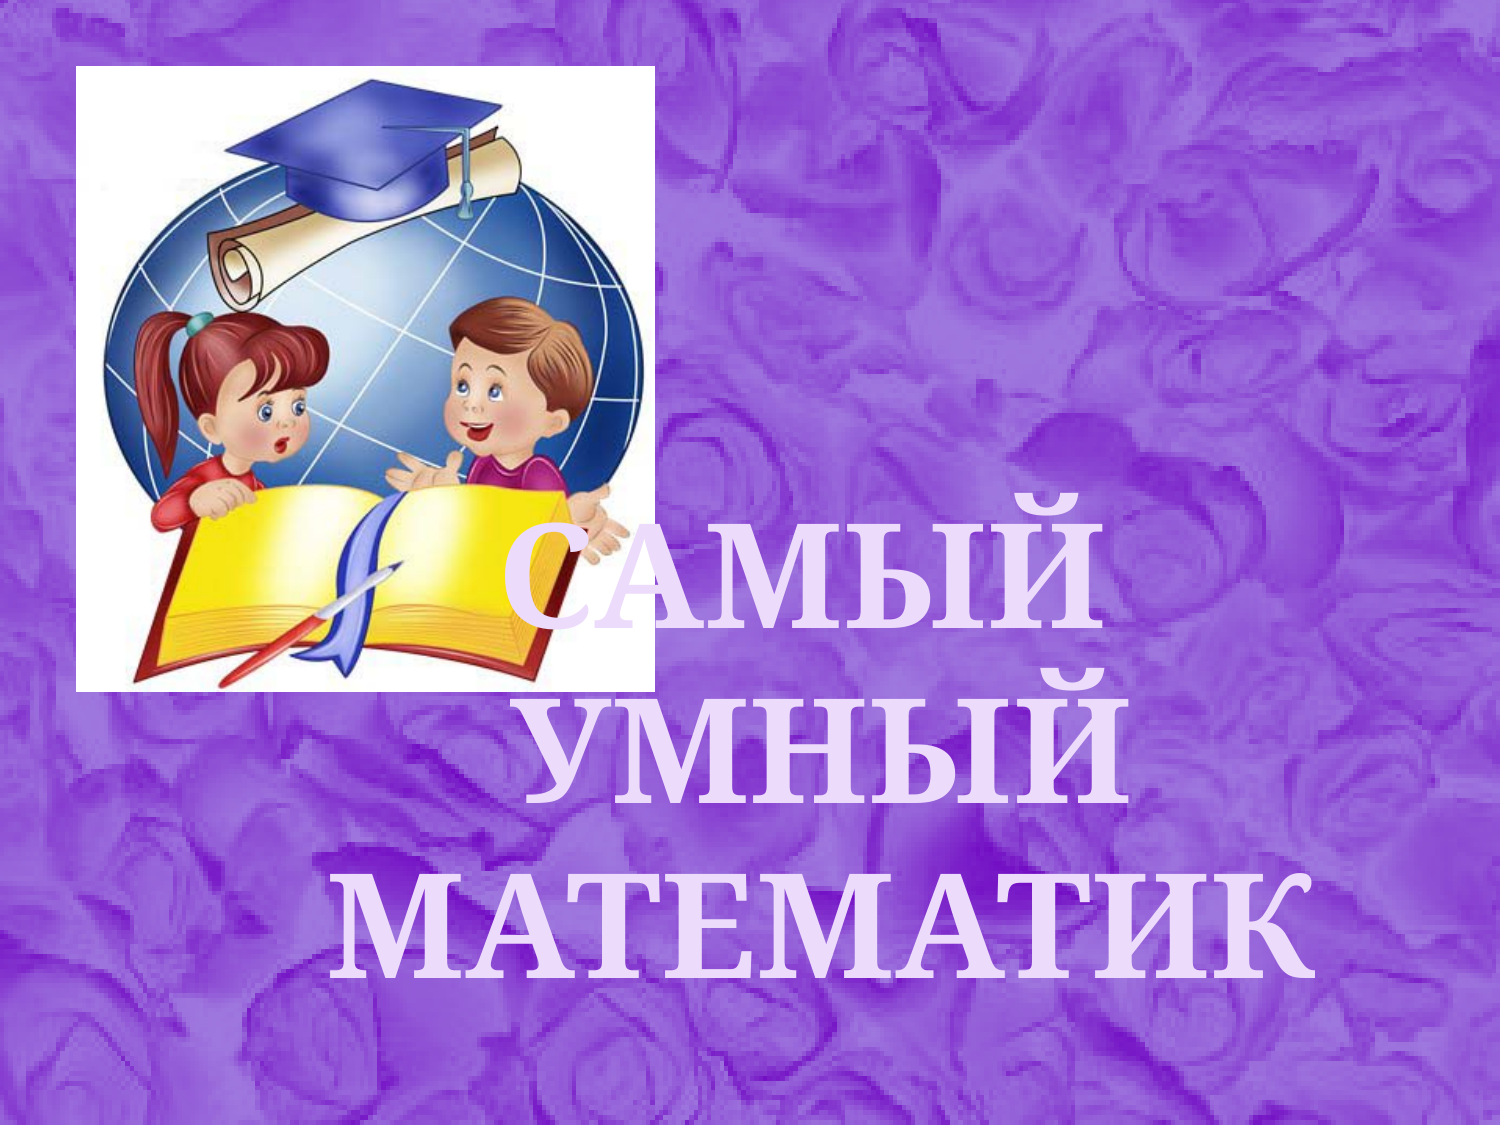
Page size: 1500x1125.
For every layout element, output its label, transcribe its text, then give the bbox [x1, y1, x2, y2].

title САМЫЙ УМНЫЙ МАТЕМАТИК [171, 408, 1472, 1083]
picture [76, 66, 656, 692]
